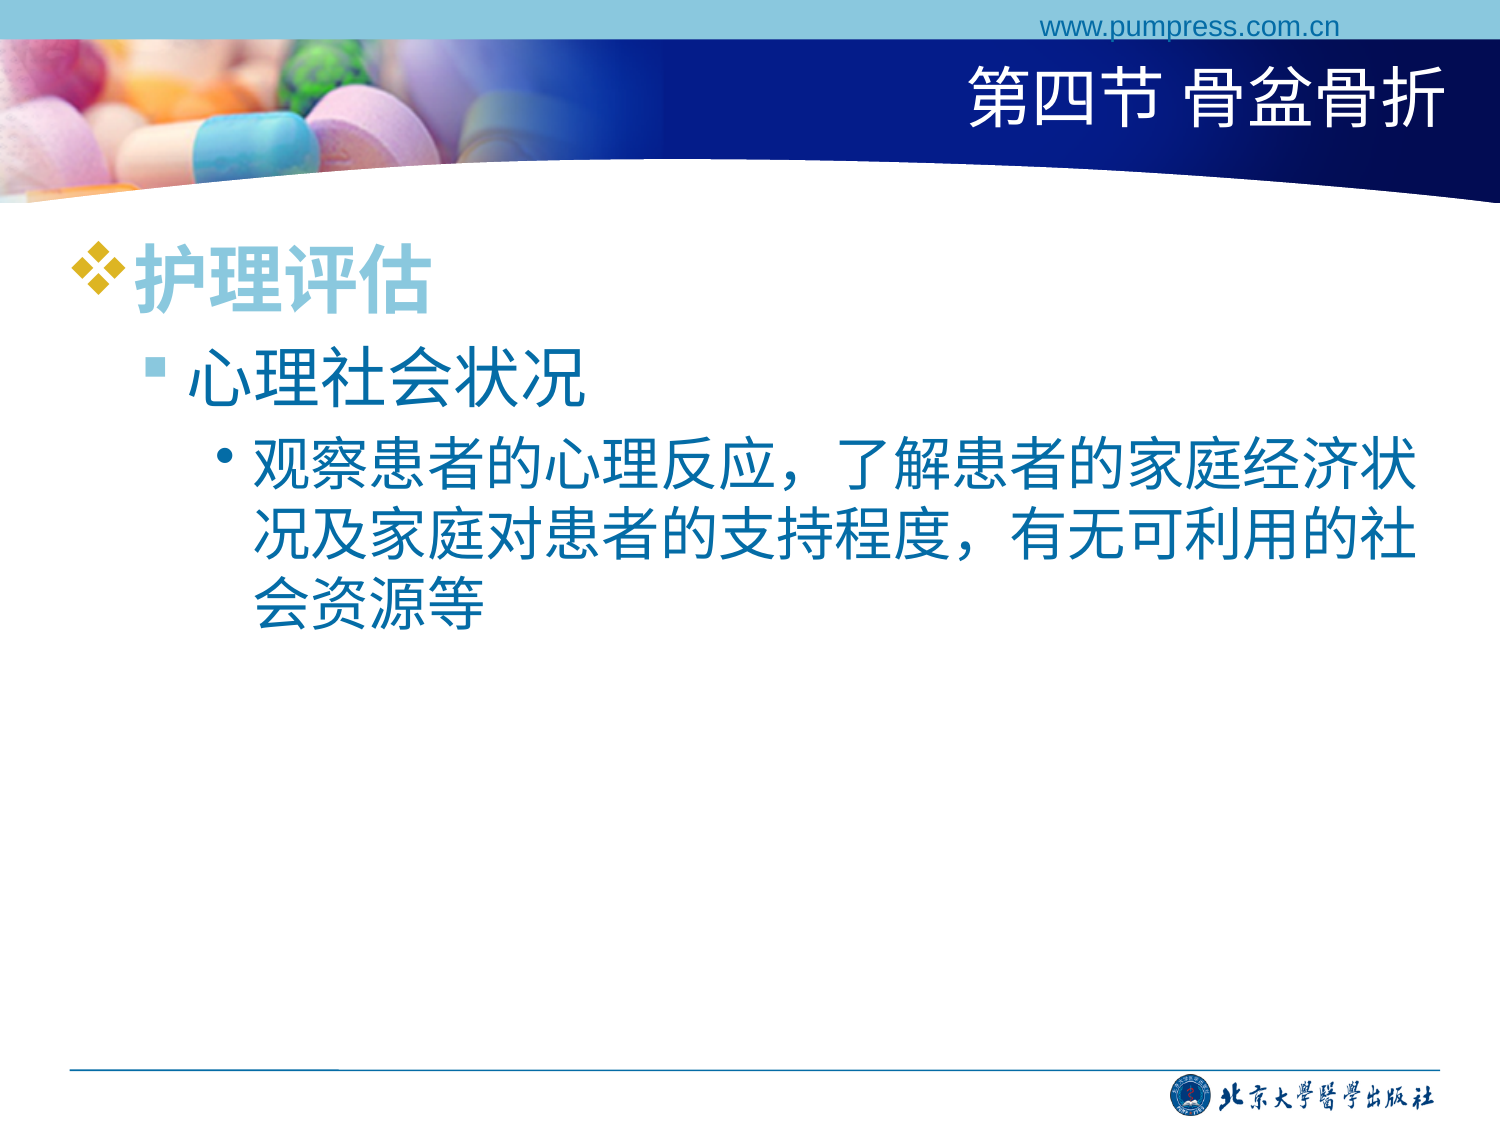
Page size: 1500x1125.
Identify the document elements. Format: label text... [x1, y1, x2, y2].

picture [0, 40, 1500, 203]
title 第四节 骨盆骨折 [137, 49, 1463, 143]
slide_number www.pumpress.com.cn [1025, 0, 1463, 38]
picture [1170, 1074, 1436, 1118]
list 护理评估 心理社会状况 观察患者的心理反应，了解患者的家庭经济状况及家庭对患者的支持程度，有无可利用的社会资源等 [49, 224, 1463, 1026]
